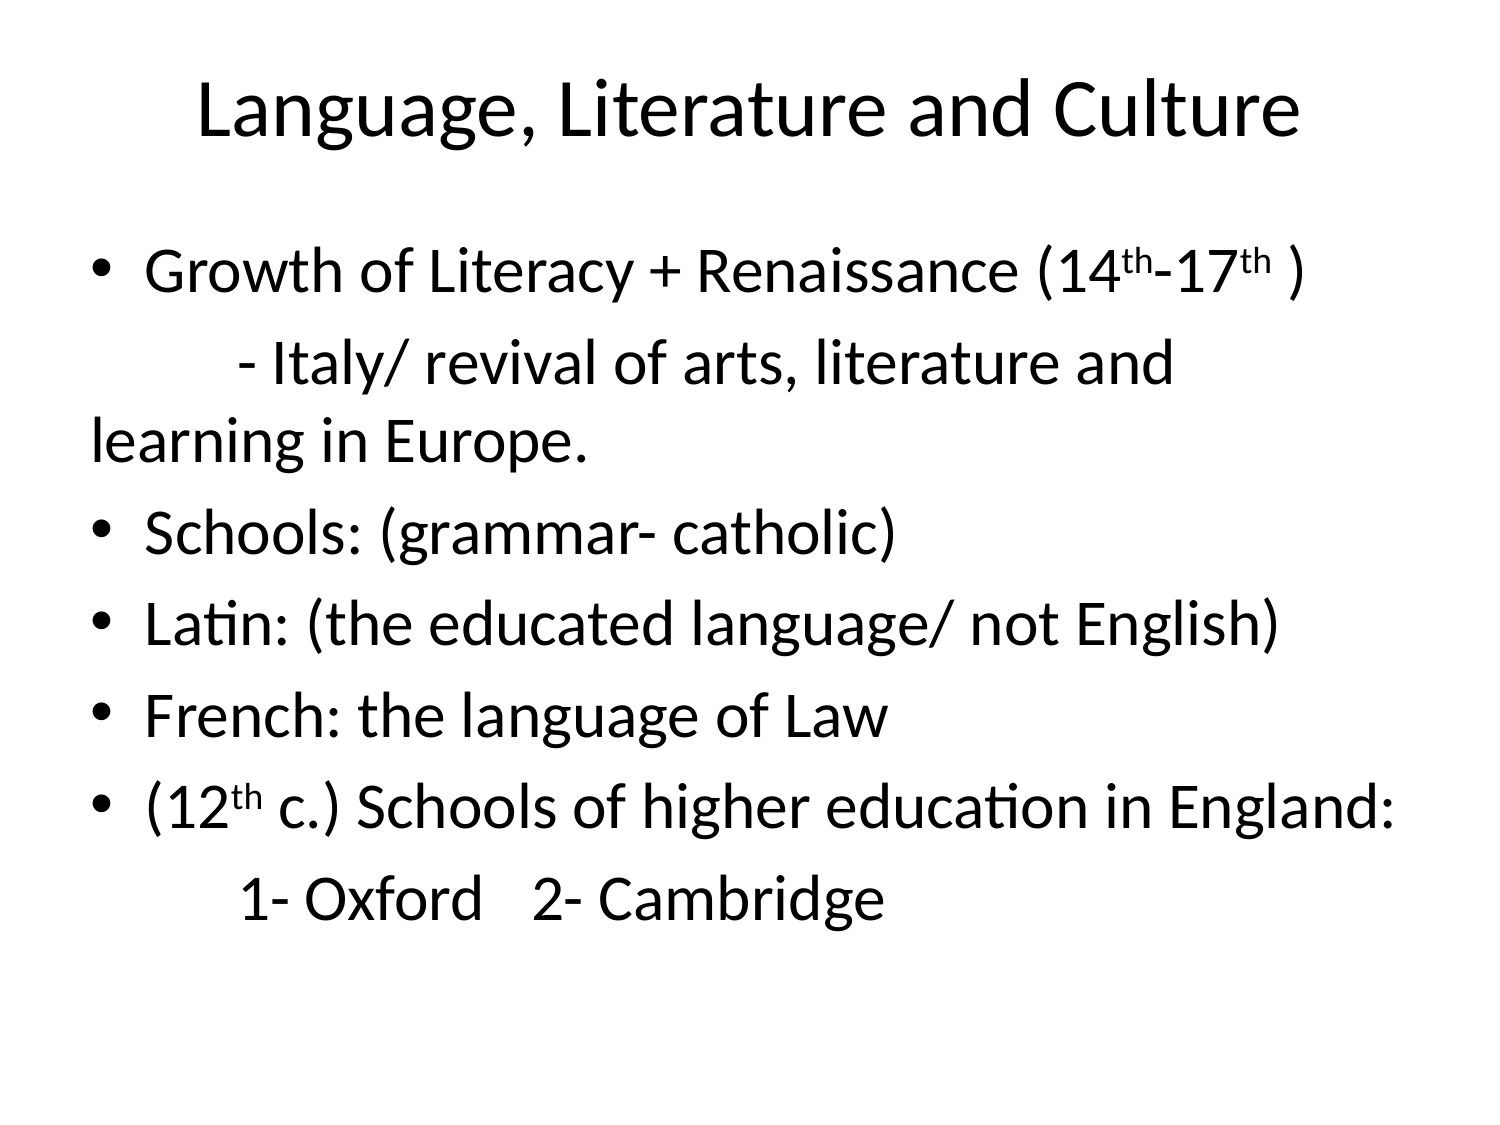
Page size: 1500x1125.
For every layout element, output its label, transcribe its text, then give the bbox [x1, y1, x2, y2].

title Language, Literature and Culture [75, 45, 1425, 161]
list Growth of Literacy + Renaissance (14th-17th ) - Italy/ revival of arts, literature and learning in Europe. Schools: (grammar- catholic) Latin: (the educated language/ not English) French: the language of Law (12th c.) Schools of higher education in England: 1- Oxford 2- Cambridge [75, 219, 1425, 1005]
